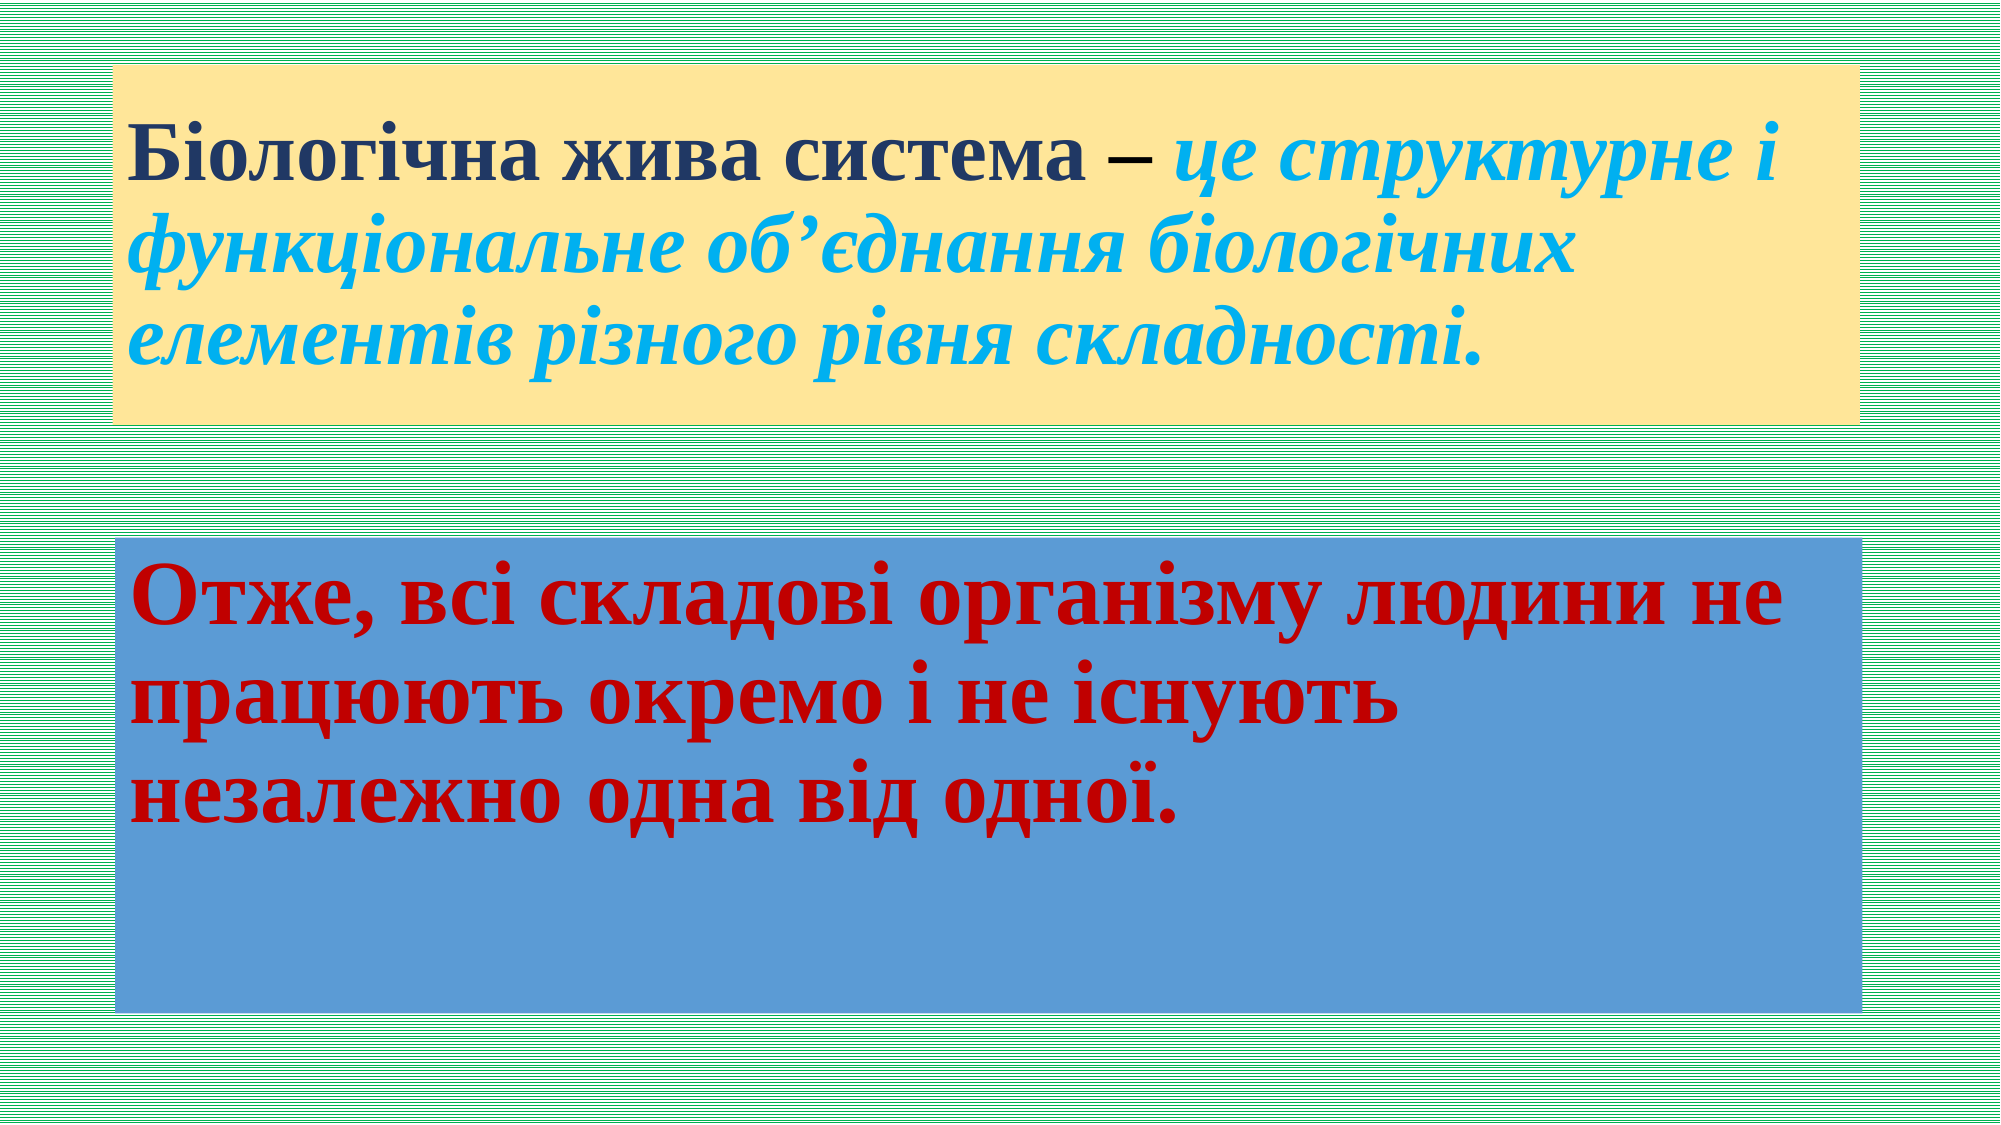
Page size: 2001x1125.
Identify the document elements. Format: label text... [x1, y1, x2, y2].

list Отже, всі складові організму людини не працюють окремо і не існують незалежно одна від одної. [114, 537, 1863, 1014]
title Біологічна жива система – це структурне і функціональне об’єднання біологічних елементів різного рівня складності. [112, 64, 1861, 426]
